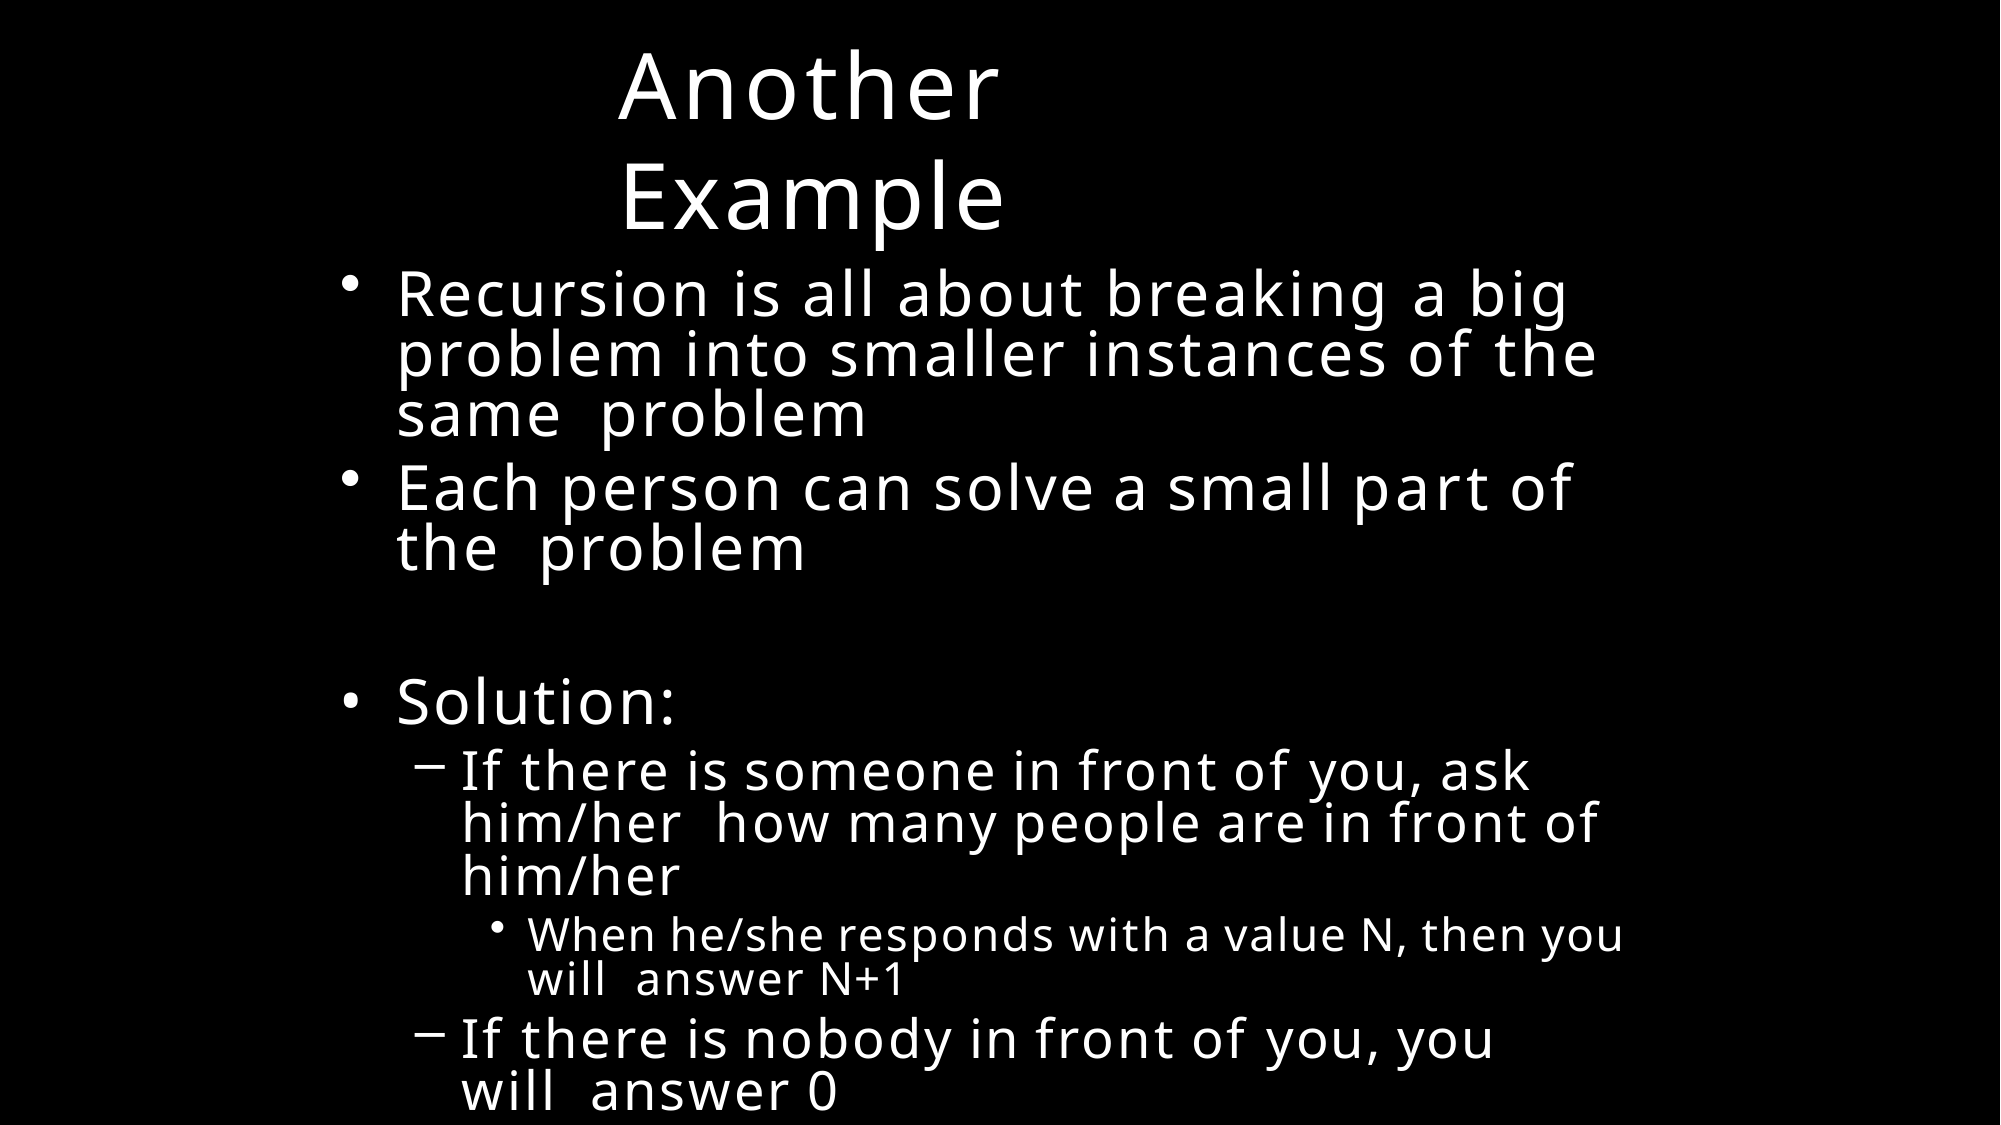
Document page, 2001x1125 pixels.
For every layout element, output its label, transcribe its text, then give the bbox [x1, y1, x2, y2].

title Another Example [616, 25, 1384, 248]
text_box Recursion is all about breaking a big problem into smaller instances of the same problem Each person can solve a small part of the problem Solution: If there is someone in front of you, ask him/her how many people are in front of him/her When he/she responds with a value N, then you will answer N+1 If there is nobody in front of you, you will answer 0 [337, 251, 1701, 1121]
